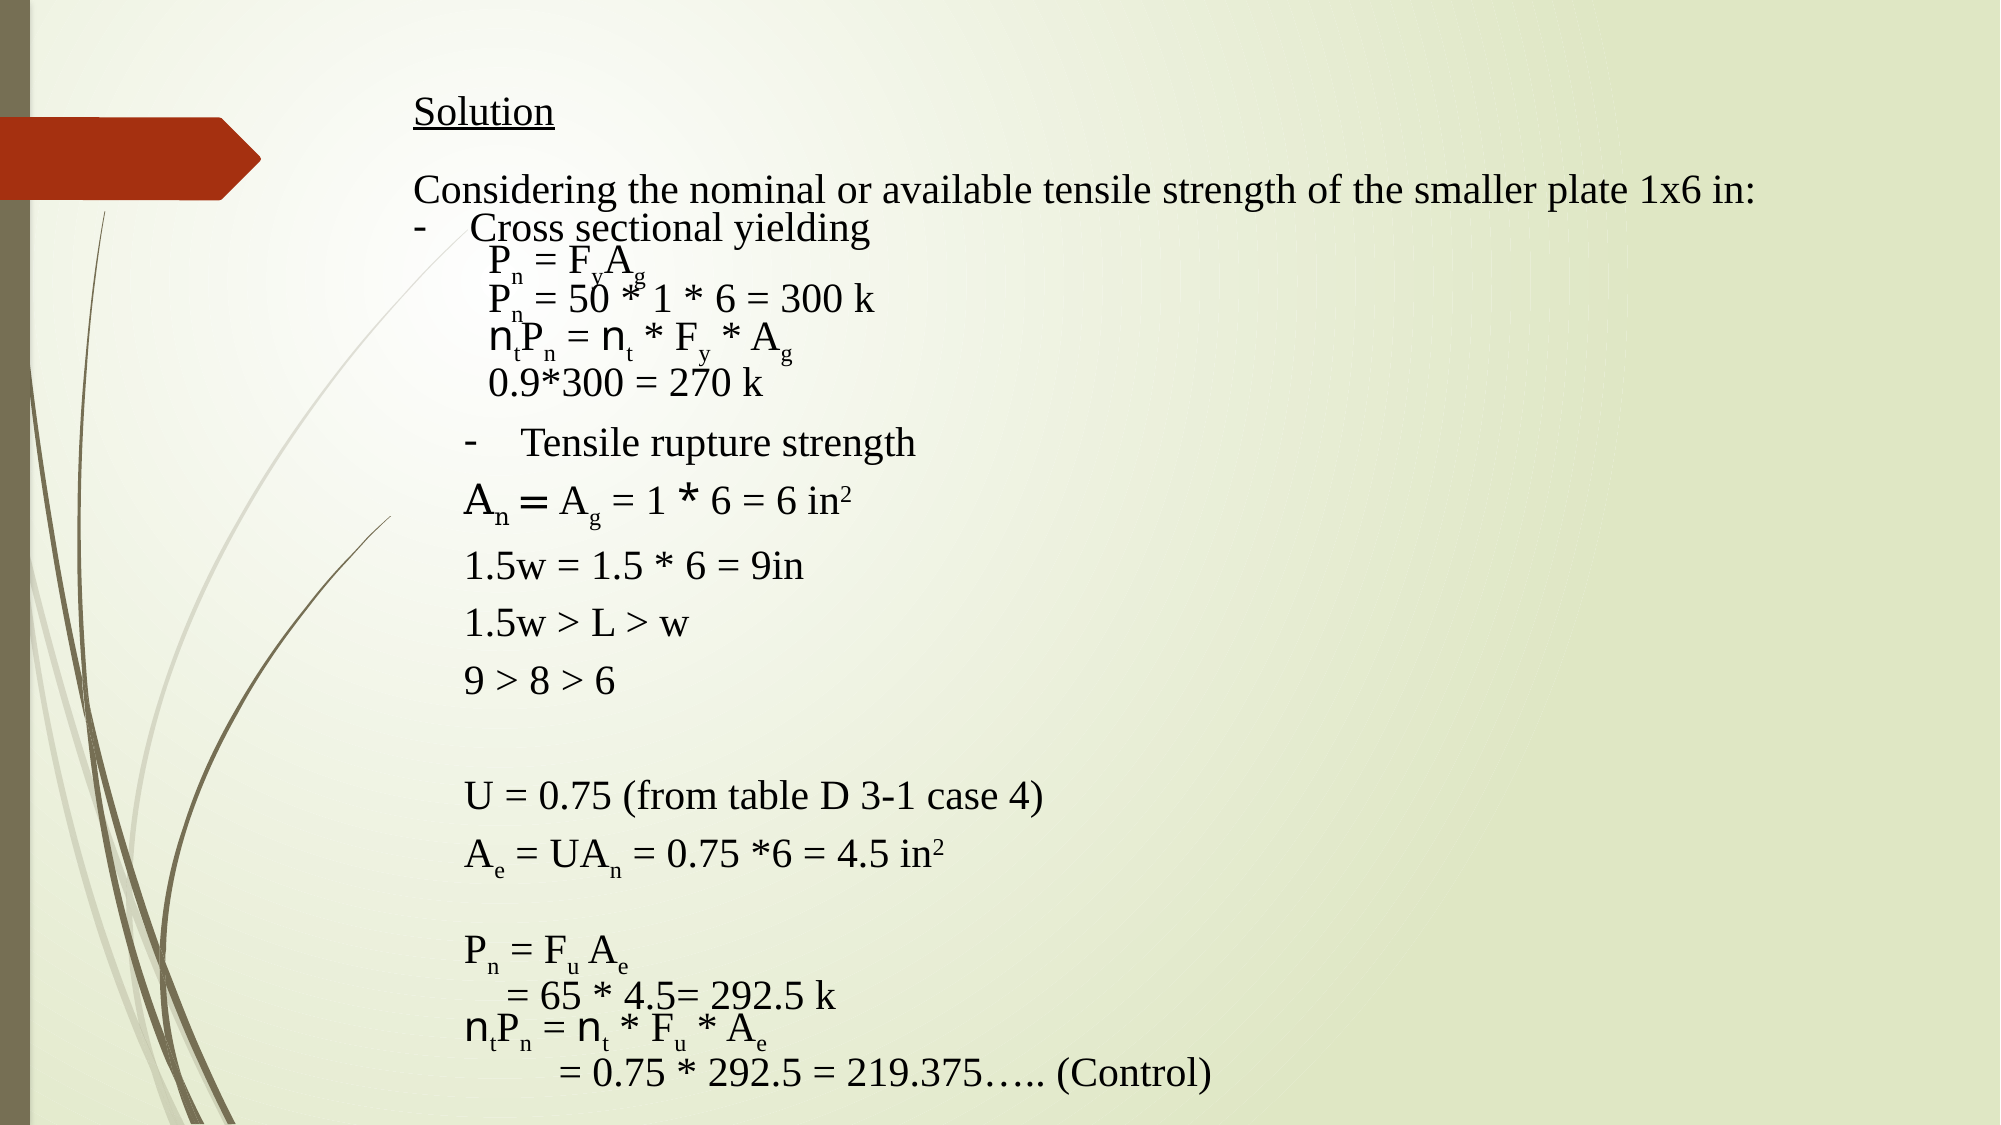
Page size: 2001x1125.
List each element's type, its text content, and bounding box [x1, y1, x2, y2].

text_box Tensile rupture strength An = Ag = 1 * 6 = 6 in2 1.5w = 1.5 * 6 = 9in 1.5w > L > w 9 > 8 > 6 U = 0.75 (from table D 3-1 case 4) Ae = UAn = 0.75 *6 = 4.5 in2 Pn = Fu Ae = 65 * 4.5= 292.5 k ntPn = nt * Fu * Ae = 0.75 * 292.5 = 219.375….. (Control) [449, 422, 1450, 1103]
text_box Solution Considering the nominal or available tensile strength of the smaller plate 1x6 in: Cross sectional yielding Pn = FyAg Pn = 50 * 1 * 6 = 300 k ntPn = nt * Fy * Ag 0.9*300 = 270 k [398, 68, 1893, 413]
